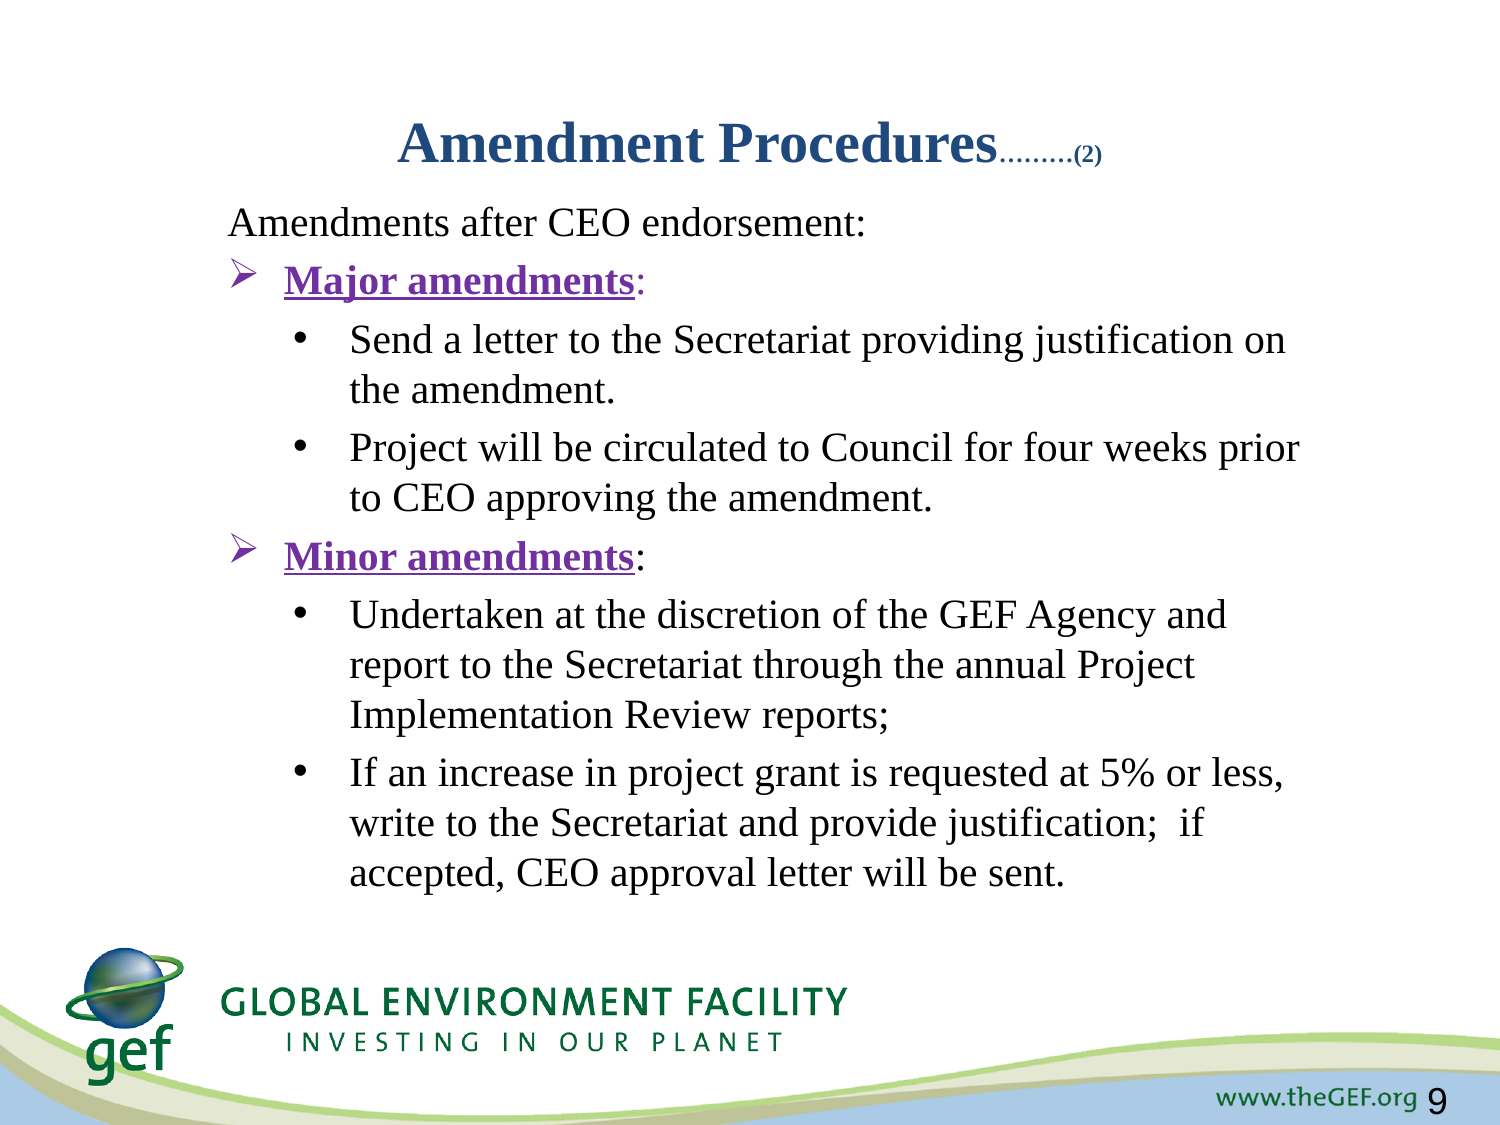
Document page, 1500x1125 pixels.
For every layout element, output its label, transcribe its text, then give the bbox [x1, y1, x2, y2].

list Amendments after CEO endorsement: Major amendments: Send a letter to the Secretariat providing justification on the amendment. Project will be circulated to Council for four weeks prior to CEO approving the amendment. Minor amendments: Undertaken at the discretion of the GEF Agency and report to the Secretariat through the annual Project Implementation Review reports; If an increase in project grant is requested at 5% or less, write to the Secretariat and provide justification; if accepted, CEO approval letter will be sent. [212, 187, 1326, 913]
picture [0, 920, 1500, 1125]
title Amendment Procedures………(2) [74, 44, 1426, 233]
